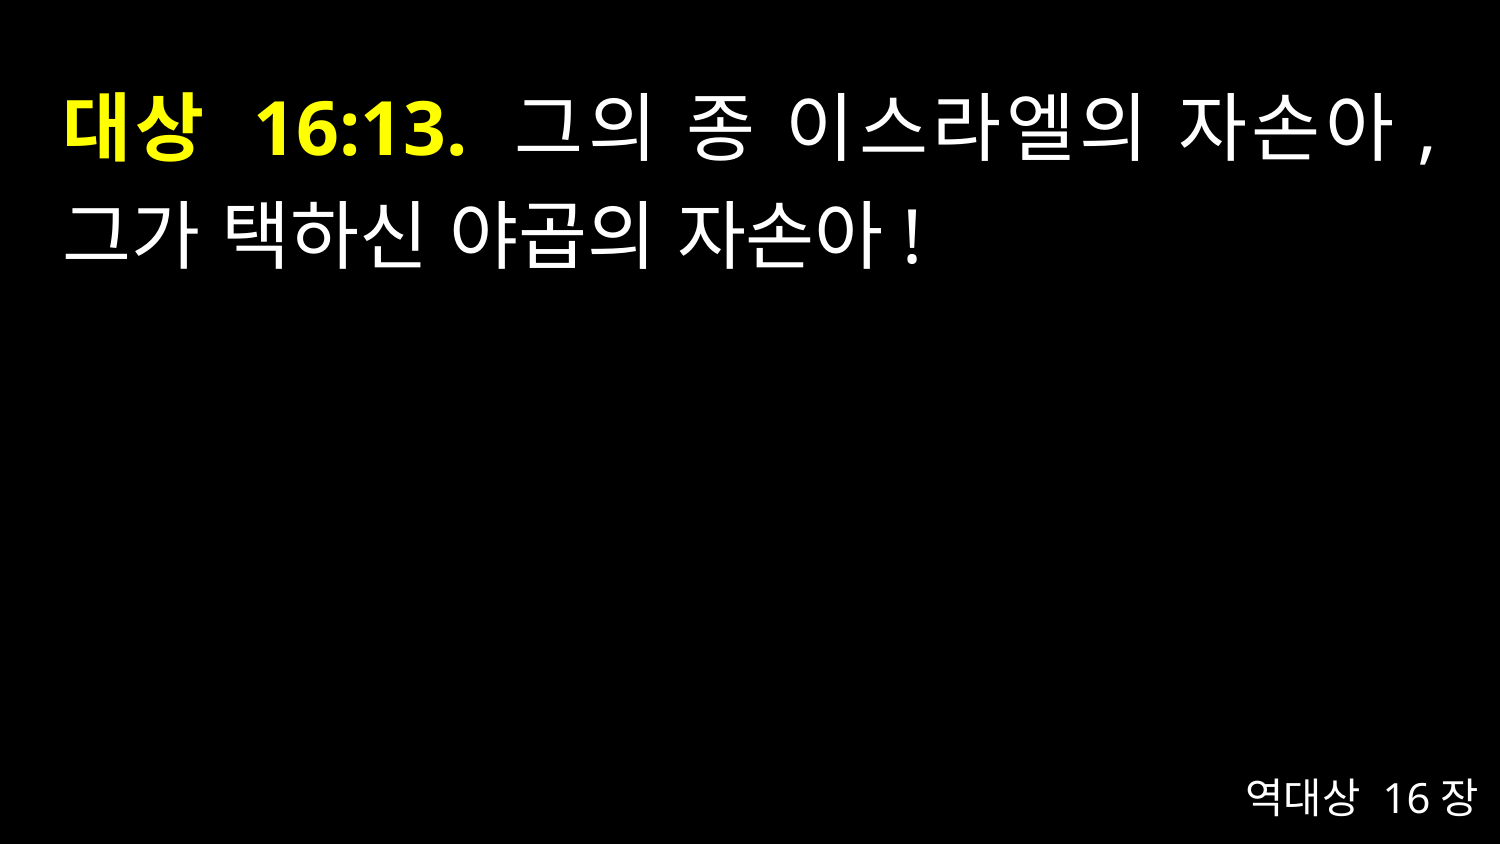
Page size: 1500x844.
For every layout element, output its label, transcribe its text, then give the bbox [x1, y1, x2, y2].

title 대상 16:13. 그의 종 이스라엘의 자손아, 그가 택하신 야곱의 자손아! [0, 0, 1500, 844]
subtitle 역대상 16장 [916, 770, 1500, 844]
